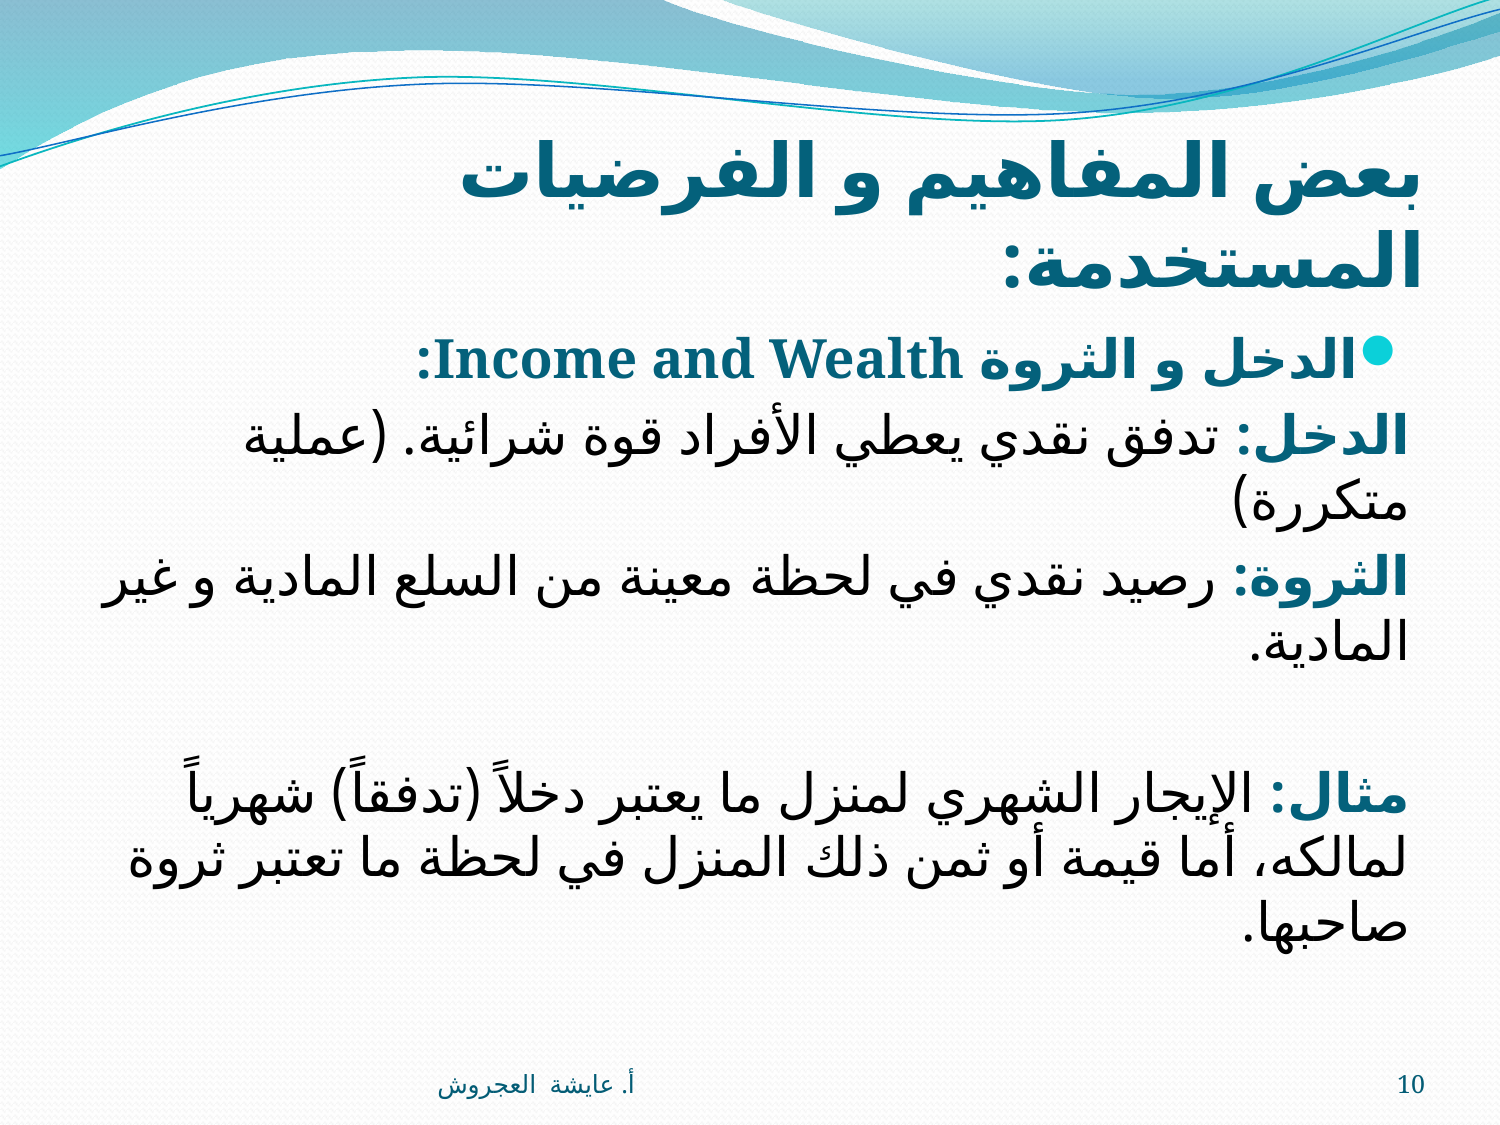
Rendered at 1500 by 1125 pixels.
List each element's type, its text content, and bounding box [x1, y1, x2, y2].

footer أ. عايشة العجروش [437, 1042, 988, 1103]
list الدخل و الثروة Income and Wealth: الدخل: تدفق نقدي يعطي الأفراد قوة شرائية. (عملية متكررة) الثروة: رصيد نقدي في لحظة معينة من السلع المادية و غير المادية. مثال: الإيجار الشهري لمنزل ما يعتبر دخلاً (تدفقاً) شهرياً لمالكه، أما قيمة أو ثمن ذلك المنزل في لحظة ما تعتبر ثروة صاحبها. [75, 317, 1425, 1038]
slide_number 10 [1299, 1042, 1425, 1103]
title بعض المفاهيم و الفرضيات المستخدمة: [75, 115, 1425, 303]
